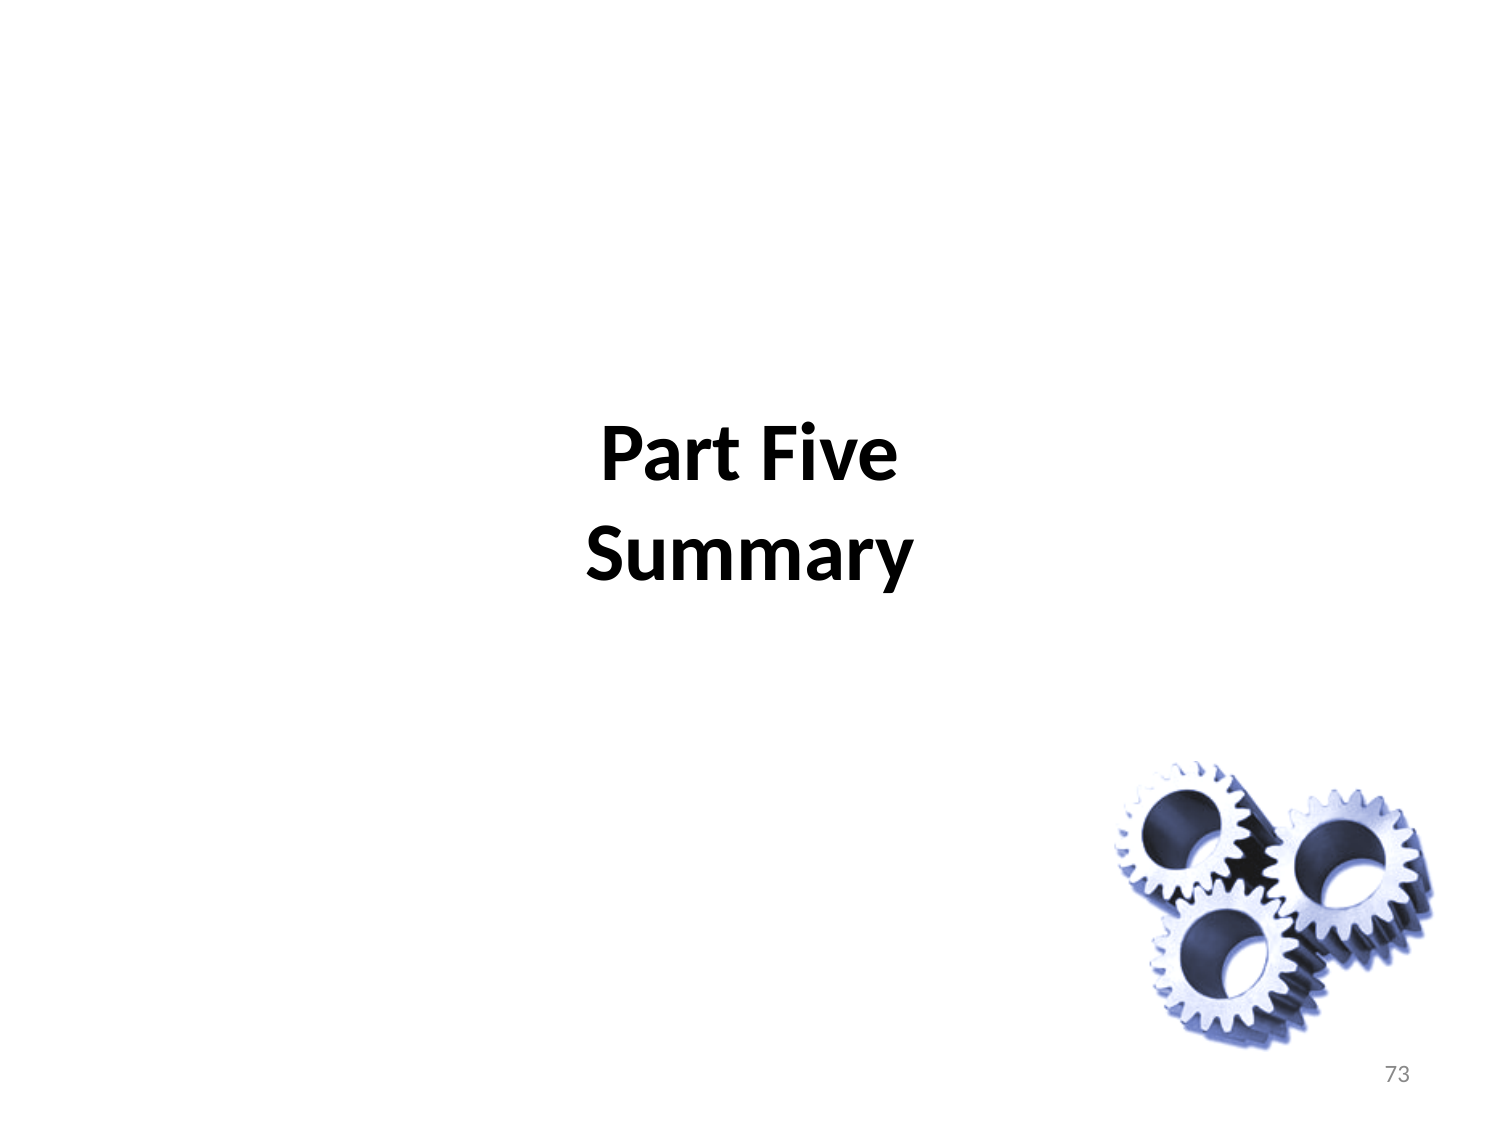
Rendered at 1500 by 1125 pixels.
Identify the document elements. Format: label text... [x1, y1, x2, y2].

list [1112, 761, 1436, 1052]
slide_number 73 [1074, 1042, 1425, 1103]
title Part Five Summary [75, 453, 1425, 641]
